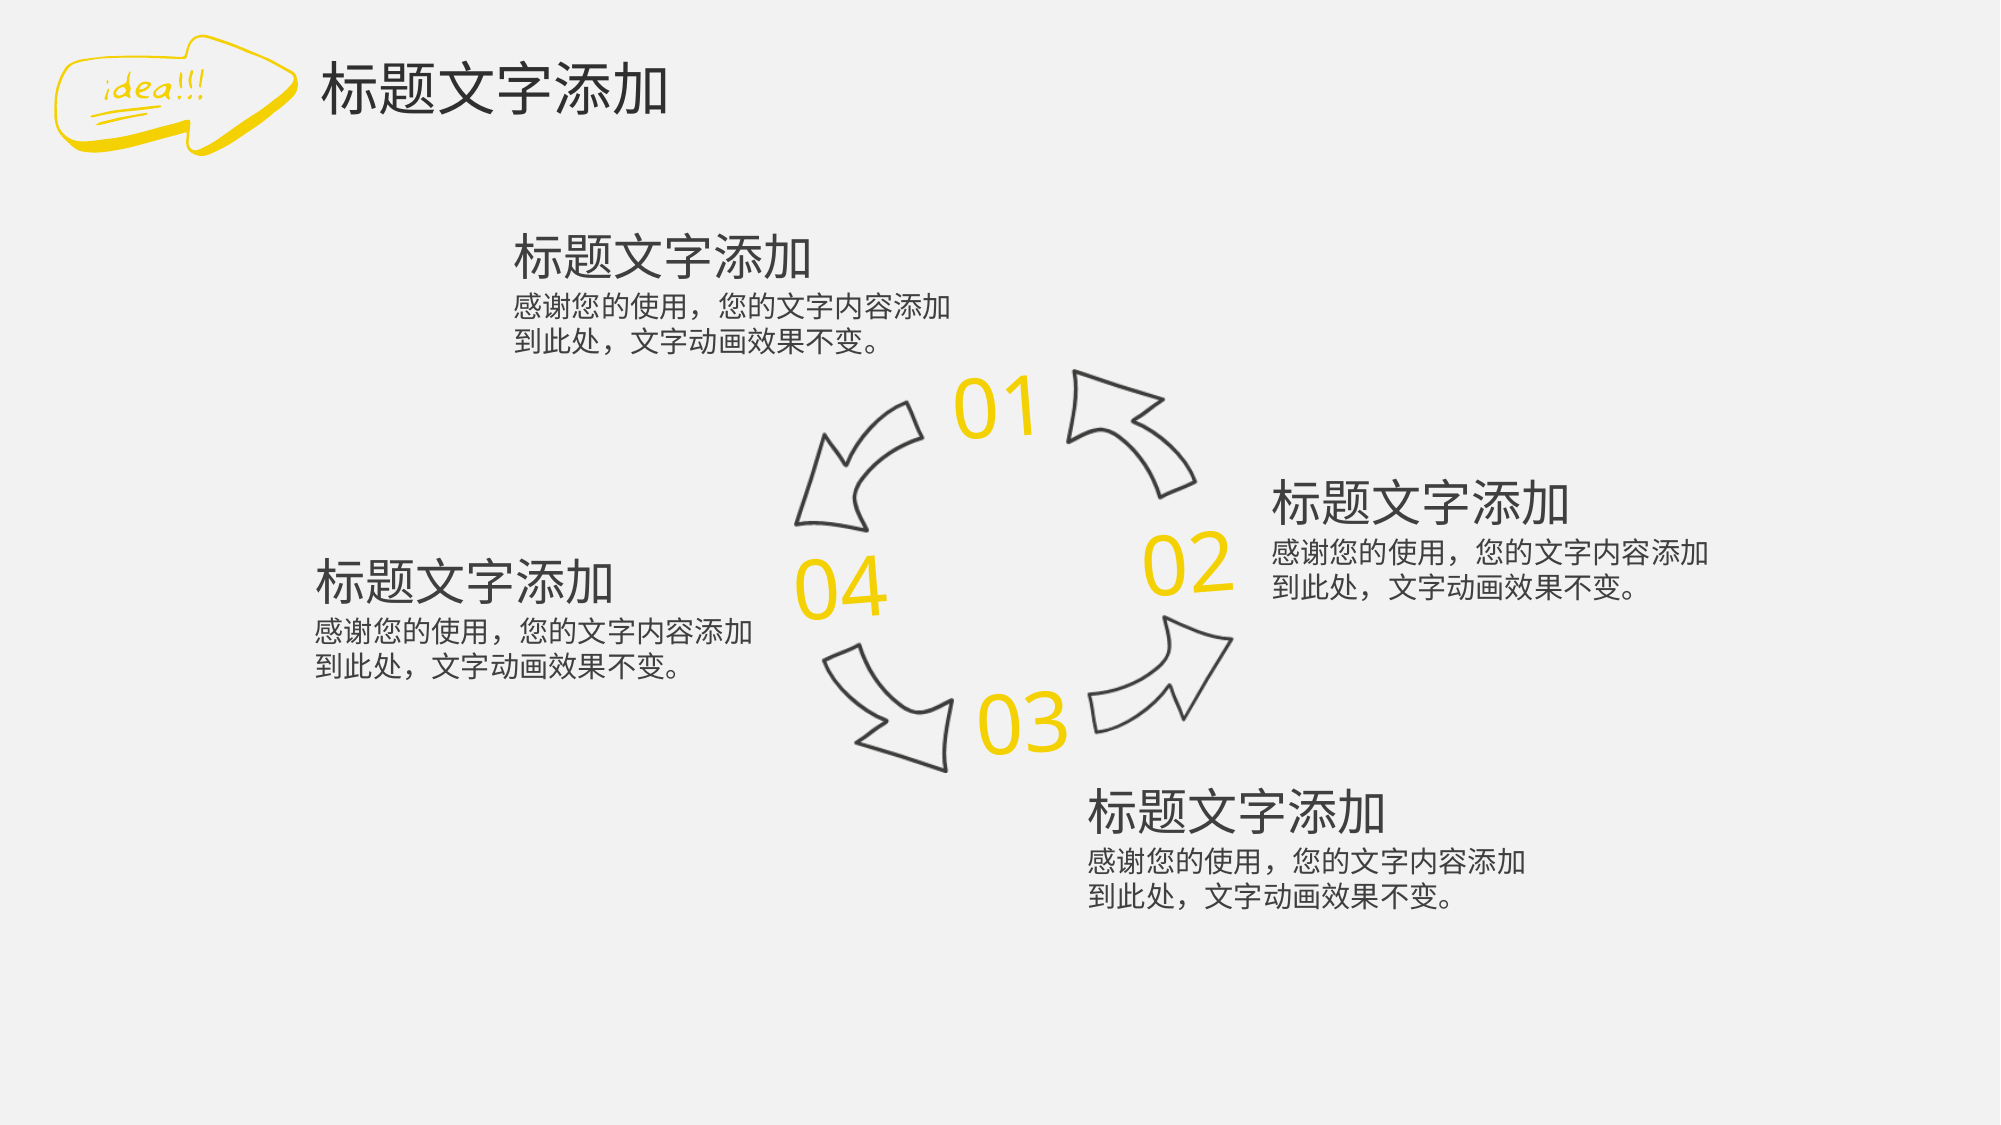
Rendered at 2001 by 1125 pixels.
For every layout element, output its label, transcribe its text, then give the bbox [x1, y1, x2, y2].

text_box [300, 542, 739, 692]
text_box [1072, 772, 1555, 922]
text_box 标题文字添加 [306, 44, 749, 130]
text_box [739, 346, 1290, 779]
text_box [498, 217, 980, 367]
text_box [1290, 464, 1738, 614]
text_box [54, 34, 298, 157]
